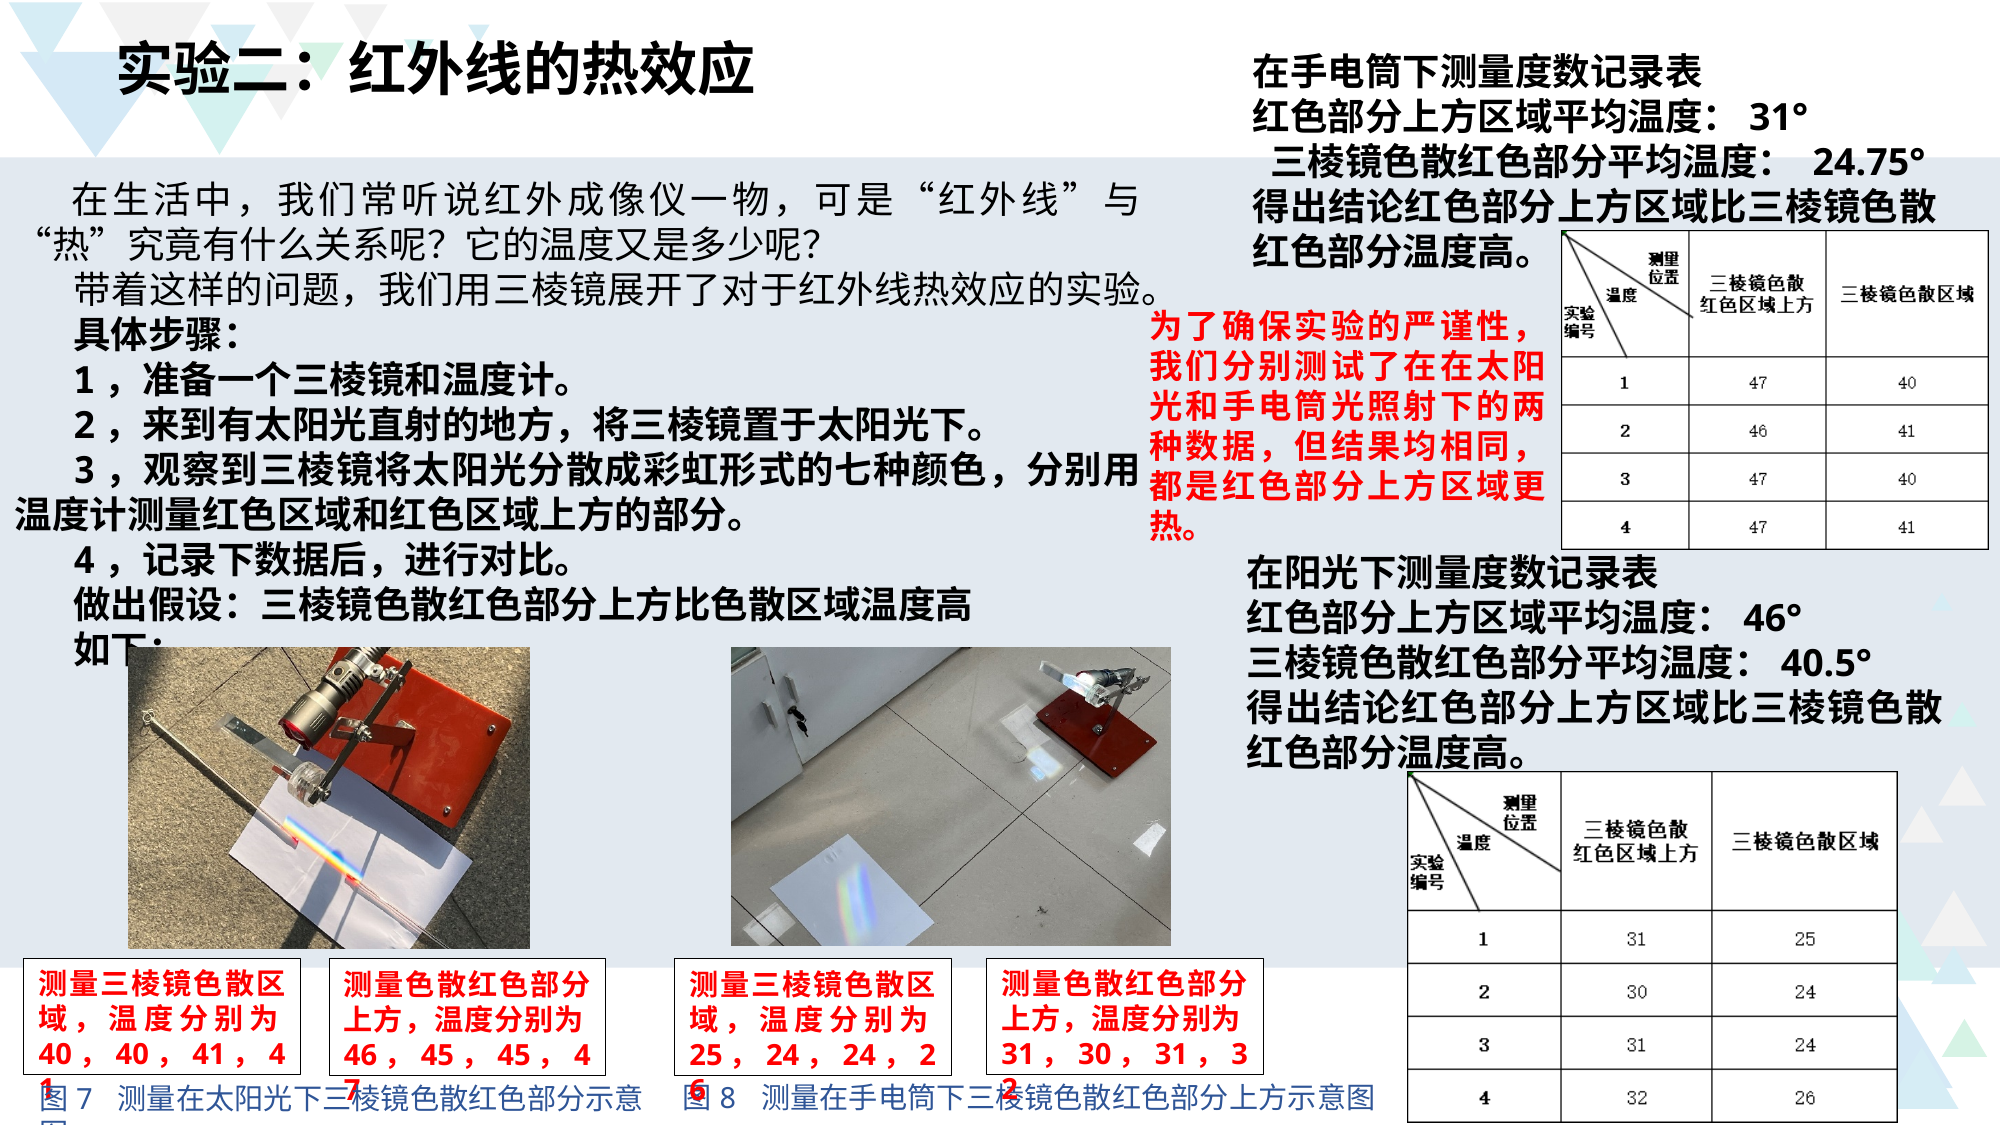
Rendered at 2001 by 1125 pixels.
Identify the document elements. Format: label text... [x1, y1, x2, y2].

text_box 在阳光下测量度数记录表 红色部分上方区域平均温度：46° 三棱镜色散红色部分平均温度：40.5° 得出结论红色部分上方区域比三棱镜色散红色部分温度高。 [1232, 550, 1958, 782]
text_box [1858, 1090, 2000, 1125]
text_box 图7 测量在太阳光下三棱镜色散红色部分示意图 [24, 1072, 674, 1125]
text_box 测量色散红色部分上方，温度分别为46，45，45，47 [329, 958, 606, 1072]
text_box 测量三棱镜色散区域，温度分别为40，40，41，41 [23, 958, 301, 1075]
text_box 为了确保实验的严谨性，我们分别测试了在在太阳光和手电筒光照射下的两种数据，但结果均相同，都是红色部分上方区域更热。 [1134, 297, 1562, 553]
text_box 在手电筒下测量度数记录表 红色部分上方区域平均温度：31° 三棱镜色散红色部分平均温度： 24.75° 得出结论红色部分上方区域比三棱镜色散红色部分温度高。 [1237, 0, 1952, 297]
picture [1561, 230, 1989, 550]
picture [731, 647, 1171, 946]
picture [128, 647, 530, 949]
picture [1407, 771, 1898, 1123]
text_box 实验二：红外线的热效应 [100, 24, 1101, 110]
text_box 测量三棱镜色散区域，温度分别为25，24，24，26 [674, 958, 952, 1076]
text_box 测量色散红色部分上方，温度分别为31，30，31，32 [986, 958, 1264, 1075]
text_box 在生活中，我们常听说红外成像仪一物，可是“红外线”与“热”究竟有什么关系呢？它的温度又是多少呢？ 带着这样的问题，我们用三棱镜展开了对于红外线热效应的实验。 具体步骤： 1，准备一个三棱镜和温度计。 2，来到有太阳光直射的地方，将三棱镜置于太阳光下。 3，观察到三棱镜将太阳光分散成彩虹形式的七种颜色，分别用温度计测量红色区域和红色区域上方的部分。 4，记录下数据后，进行对比。 做出假设：三棱镜色散红色部分上方比色散区域温度高 如下： [0, 168, 1157, 679]
text_box 图8 测量在手电筒下三棱镜色散红色部分上方示意图 [674, 1072, 1395, 1123]
